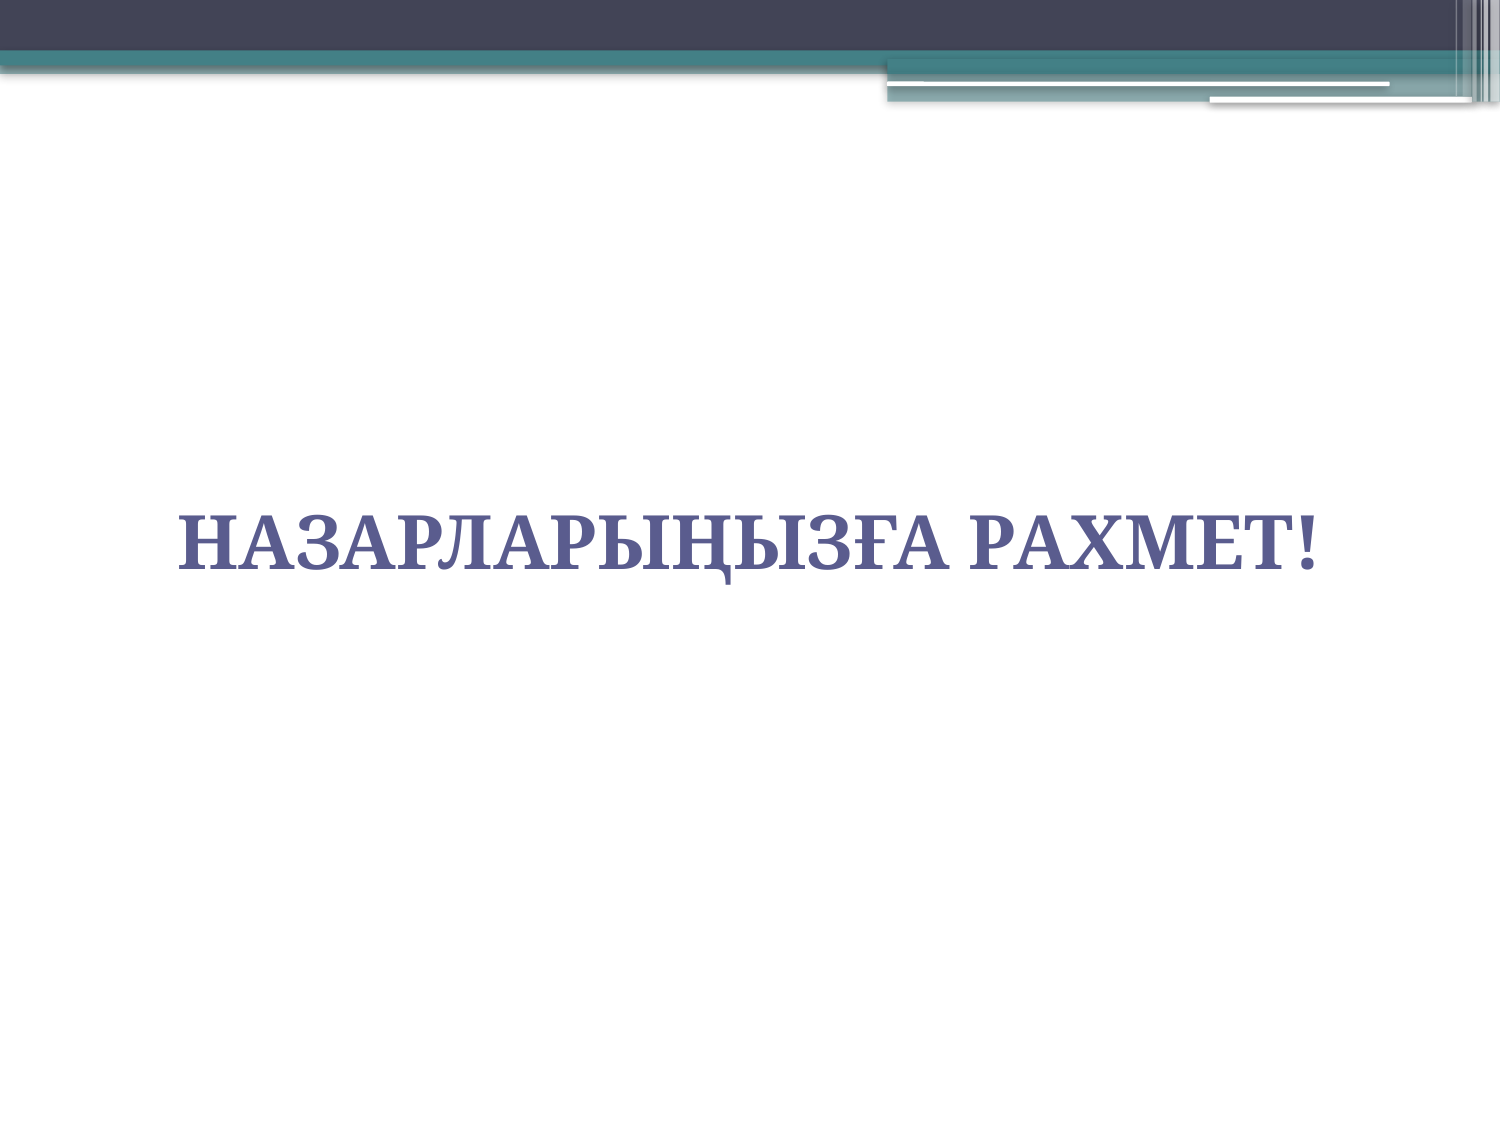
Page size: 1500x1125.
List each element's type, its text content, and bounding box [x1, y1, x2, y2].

text_box Назарларыңызға рахмет! [161, 486, 1338, 592]
